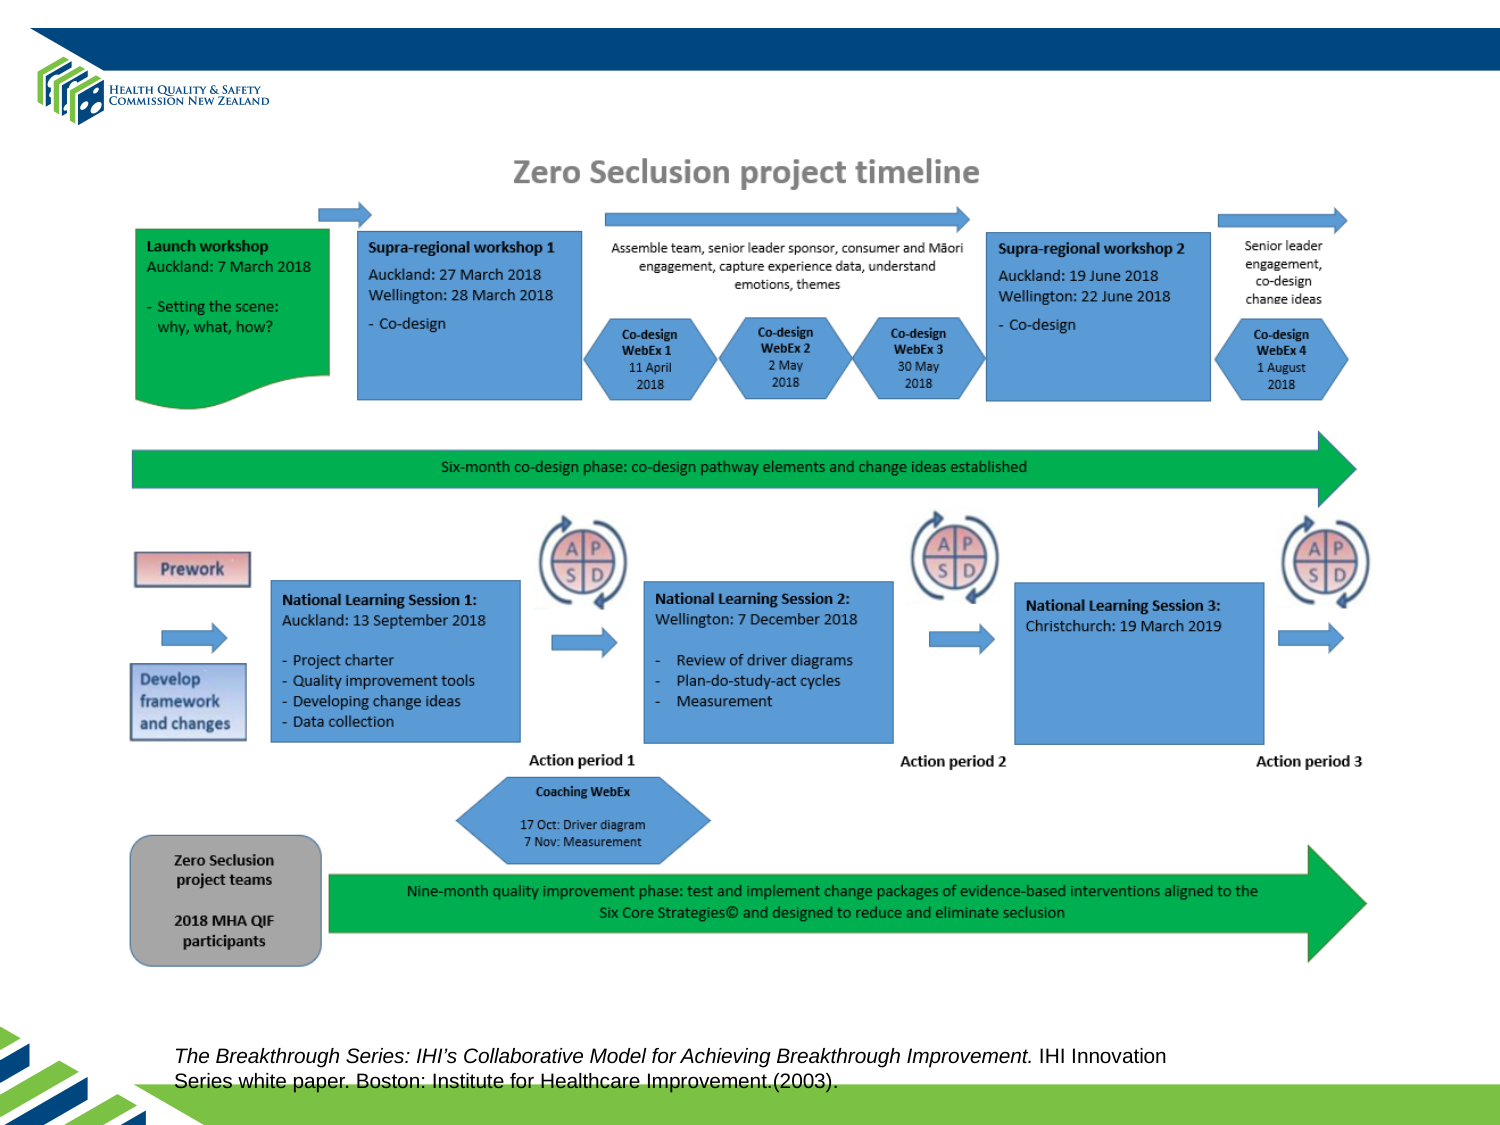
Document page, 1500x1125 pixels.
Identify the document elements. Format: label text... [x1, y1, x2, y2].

picture [0, 0, 1500, 1125]
text_box The Breakthrough Series: IHI’s Collaborative Model for Achieving Breakthrough Improvement. IHI Innovation Series white paper. Boston: Institute for Healthcare Improvement.(2003). [159, 1034, 1199, 1100]
